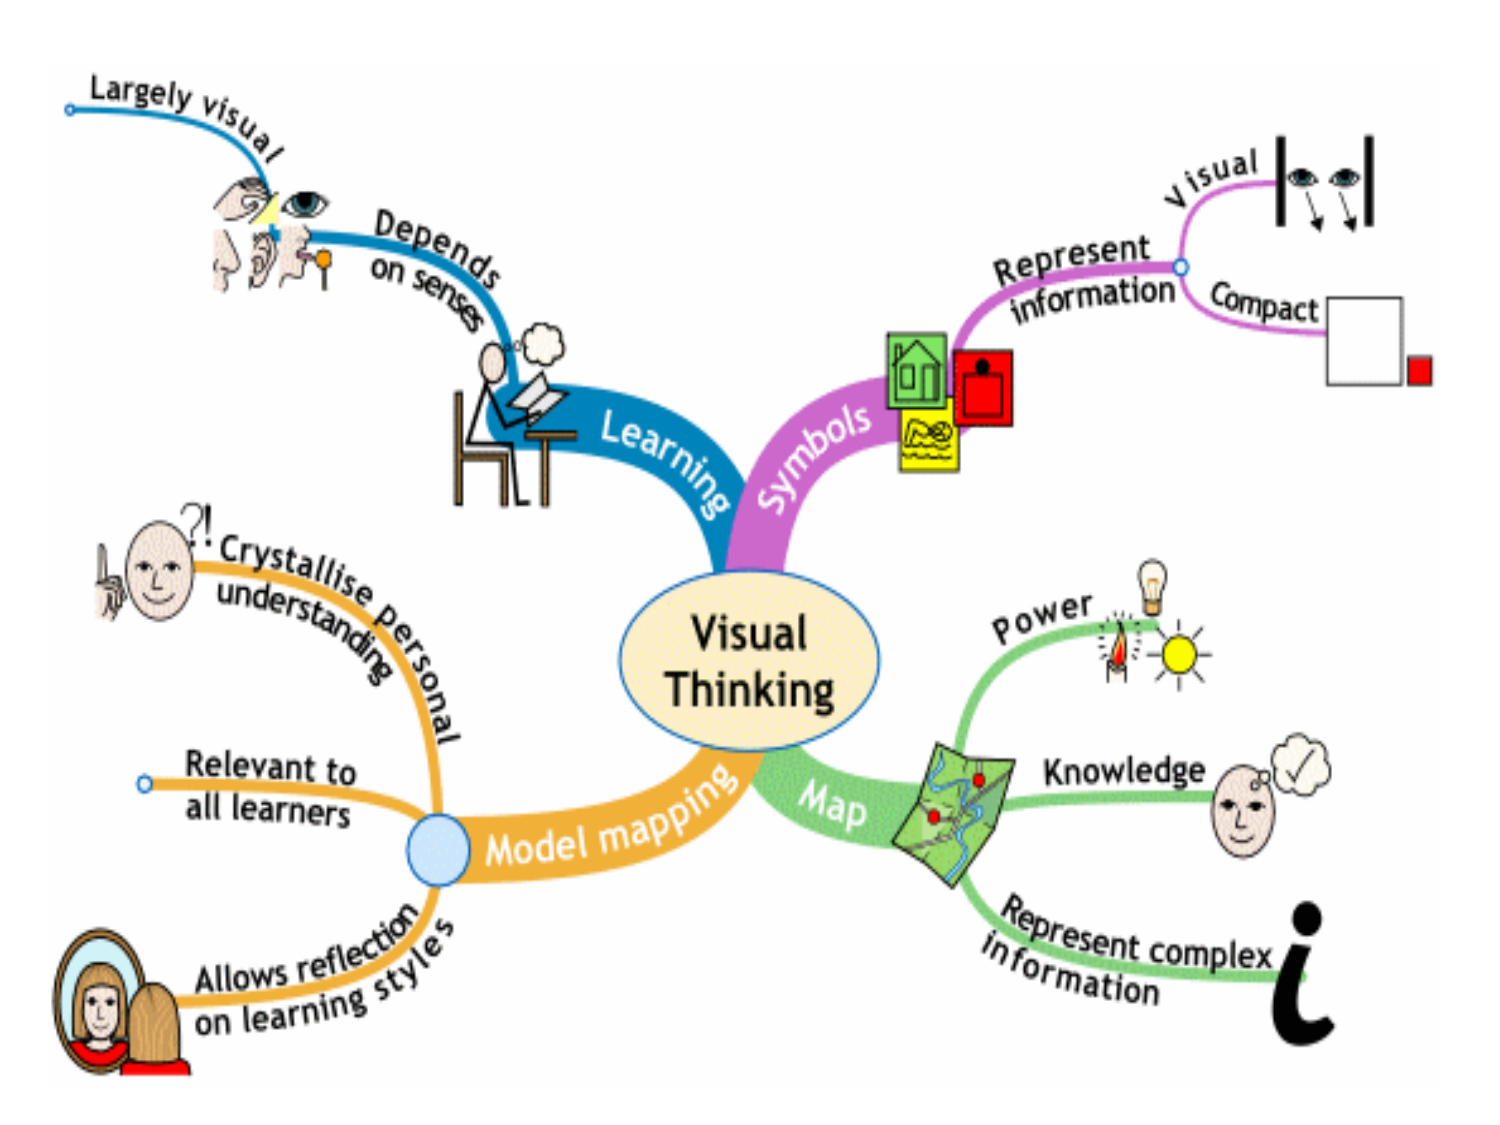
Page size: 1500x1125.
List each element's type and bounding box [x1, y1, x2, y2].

list [49, 62, 1438, 1088]
